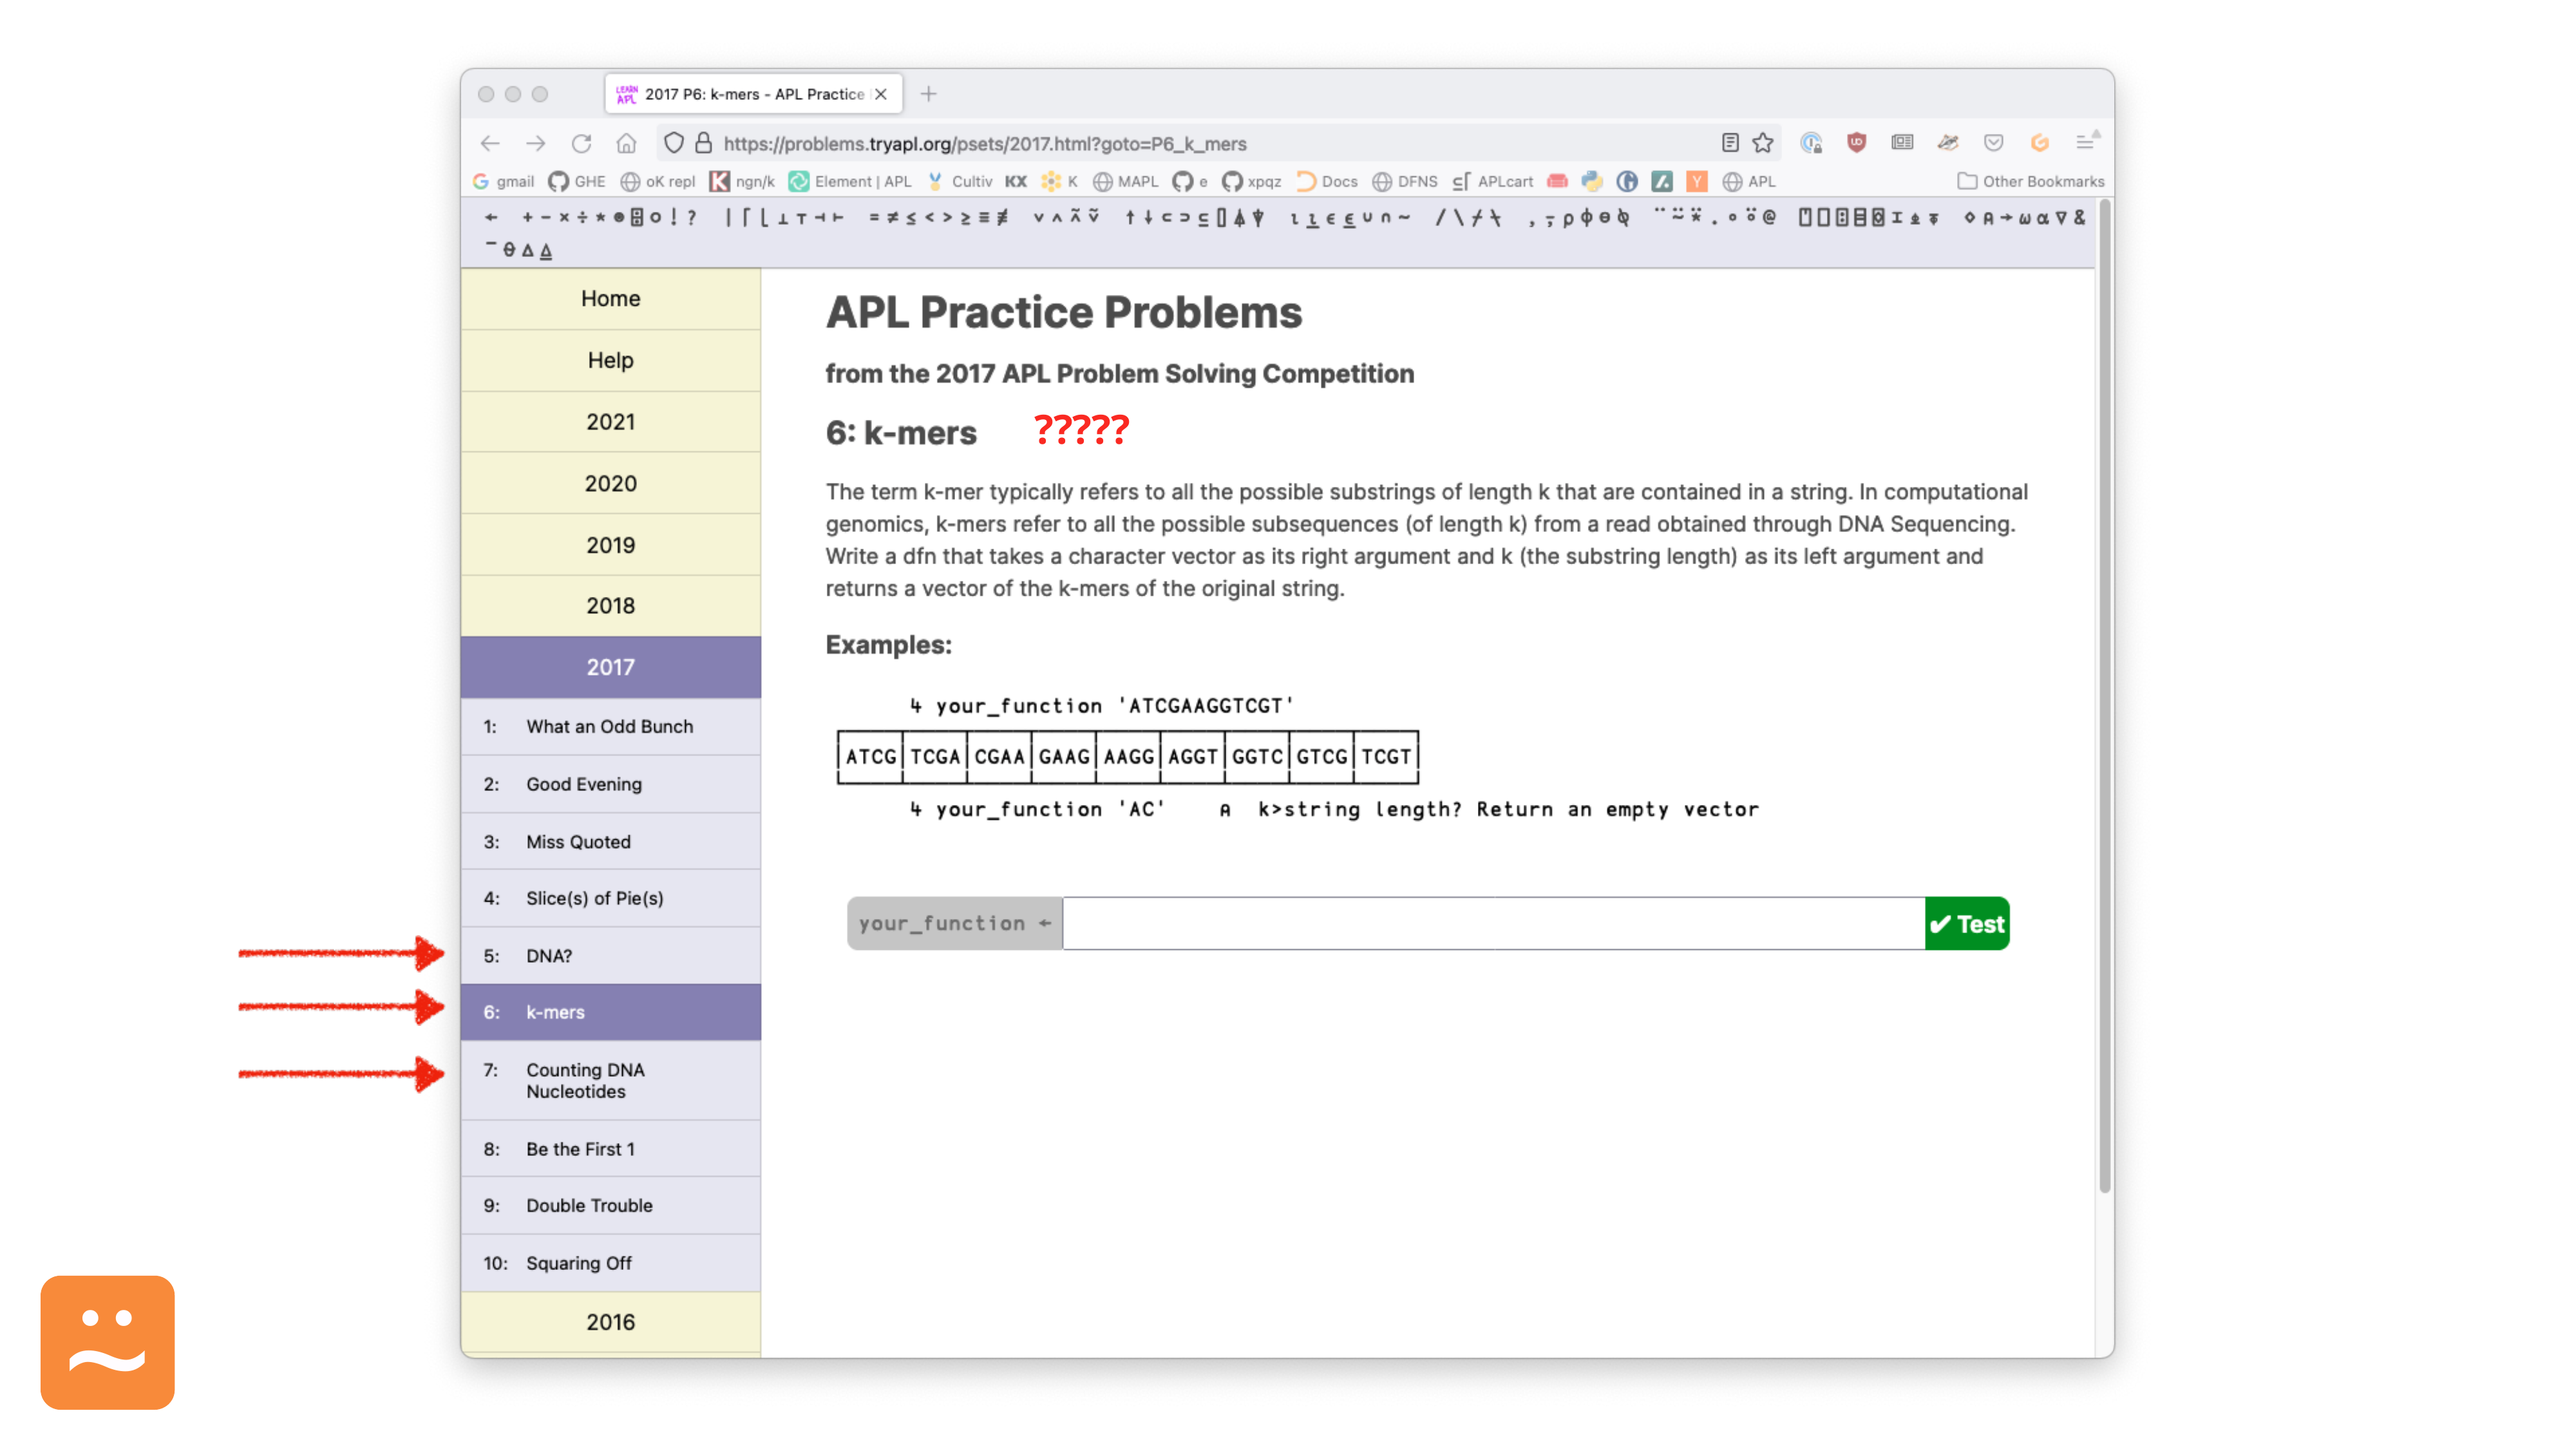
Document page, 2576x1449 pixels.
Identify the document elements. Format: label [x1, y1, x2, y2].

text_box [40, 1240, 175, 1449]
text_box [234, 935, 451, 1094]
picture [415, 33, 2161, 1416]
